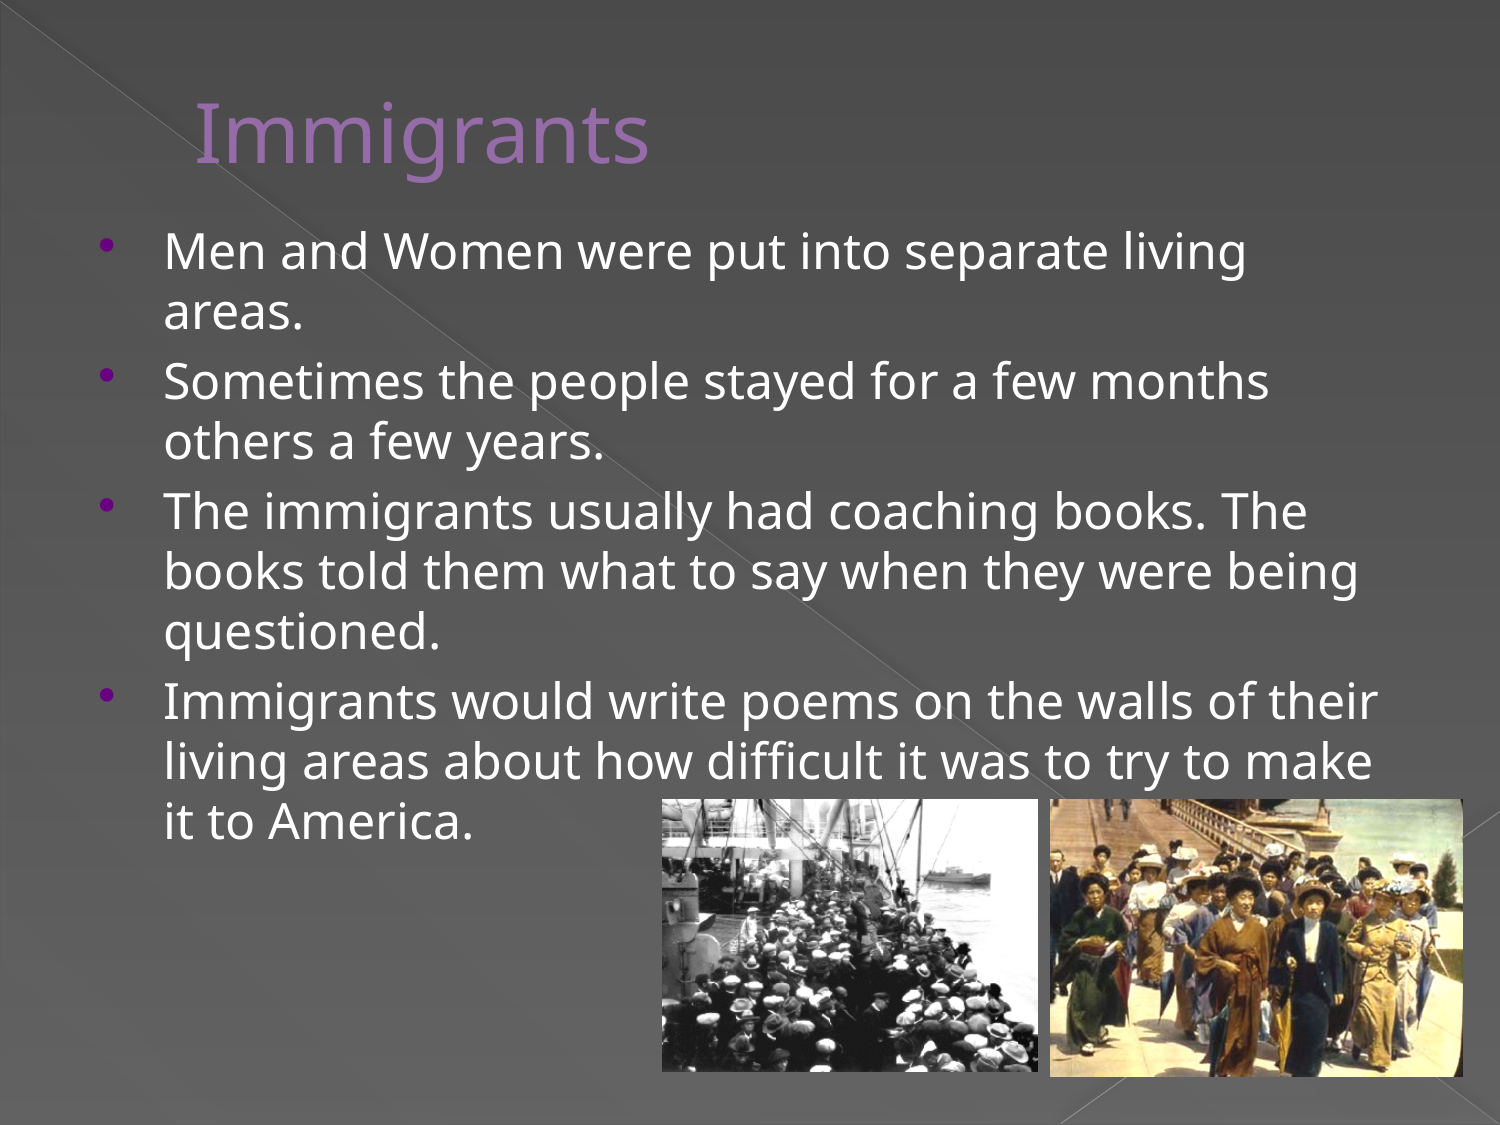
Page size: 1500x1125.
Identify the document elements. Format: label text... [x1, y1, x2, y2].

title Immigrants [99, 50, 1388, 211]
list Men and Women were put into separate living areas. Sometimes the people stayed for a few months others a few years. The immigrants usually had coaching books. The books told them what to say when they were being questioned. Immigrants would write poems on the walls of their living areas about how difficult it was to try to make it to America. [75, 212, 1413, 959]
picture [1049, 799, 1463, 1078]
picture [662, 799, 1038, 1072]
